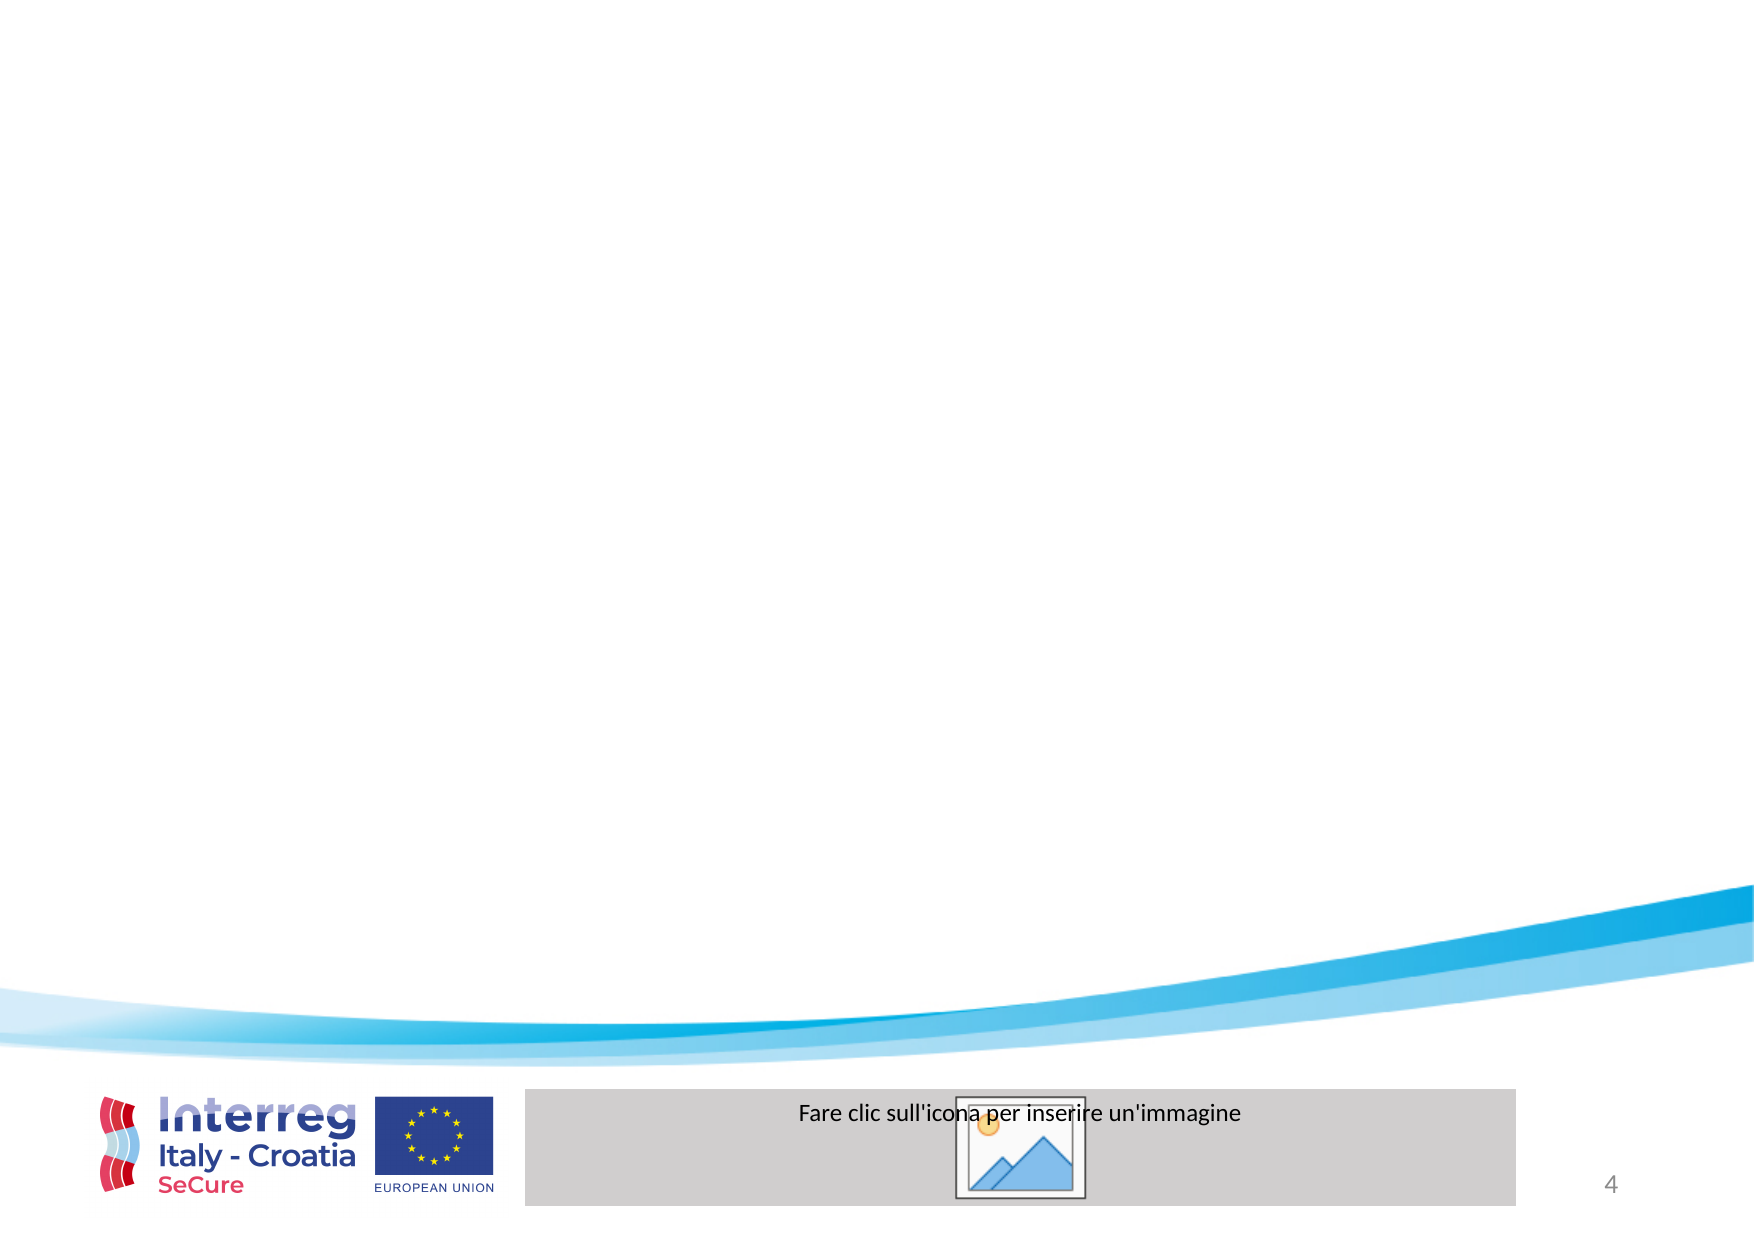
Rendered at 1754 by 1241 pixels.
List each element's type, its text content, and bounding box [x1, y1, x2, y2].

slide_number 4 [1526, 1149, 1634, 1216]
picture [0, 884, 1754, 1218]
